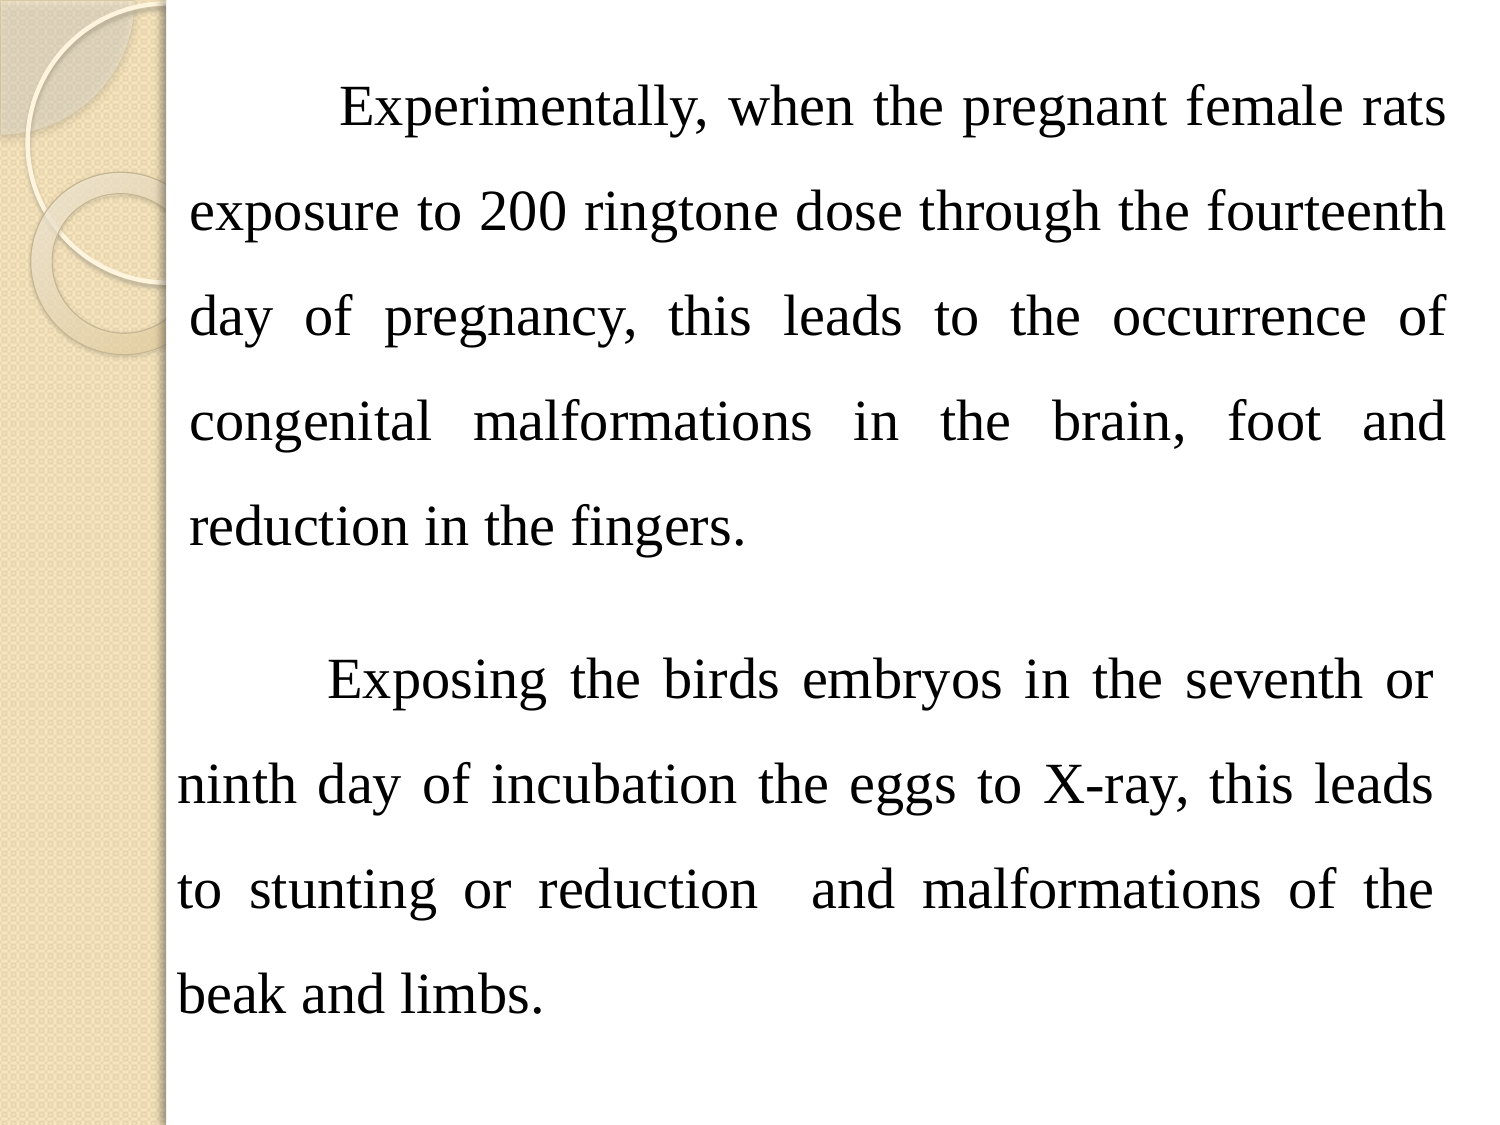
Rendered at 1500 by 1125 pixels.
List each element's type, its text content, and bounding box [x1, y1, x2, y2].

text_box Experimentally, when the pregnant female rats exposure to 200 ringtone dose through the fourteenth day of pregnancy, this leads to the occurrence of congenital malformations in the brain, foot and reduction in the fingers. [174, 24, 1463, 565]
text_box Exposing the birds embryos in the seventh or ninth day of incubation the eggs to X-ray, this leads to stunting or reduction and malformations of the beak and limbs. [162, 598, 1450, 1033]
